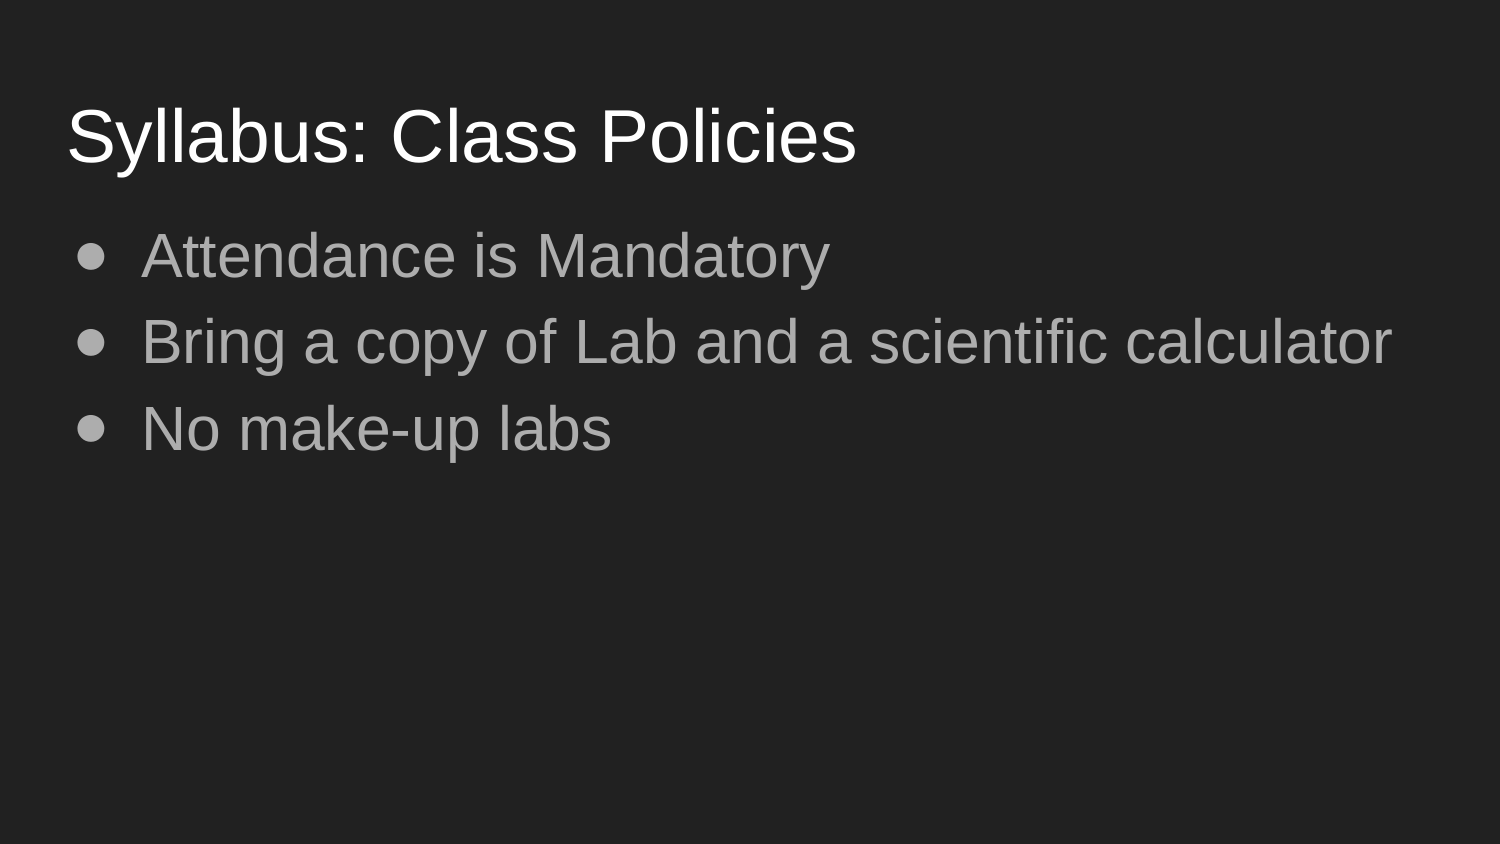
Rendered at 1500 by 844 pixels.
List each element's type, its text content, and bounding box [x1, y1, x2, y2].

list Attendance is Mandatory Bring a copy of Lab and a scientific calculator No make-up labs [51, 189, 1449, 750]
title Syllabus: Class Policies [51, 72, 1449, 167]
